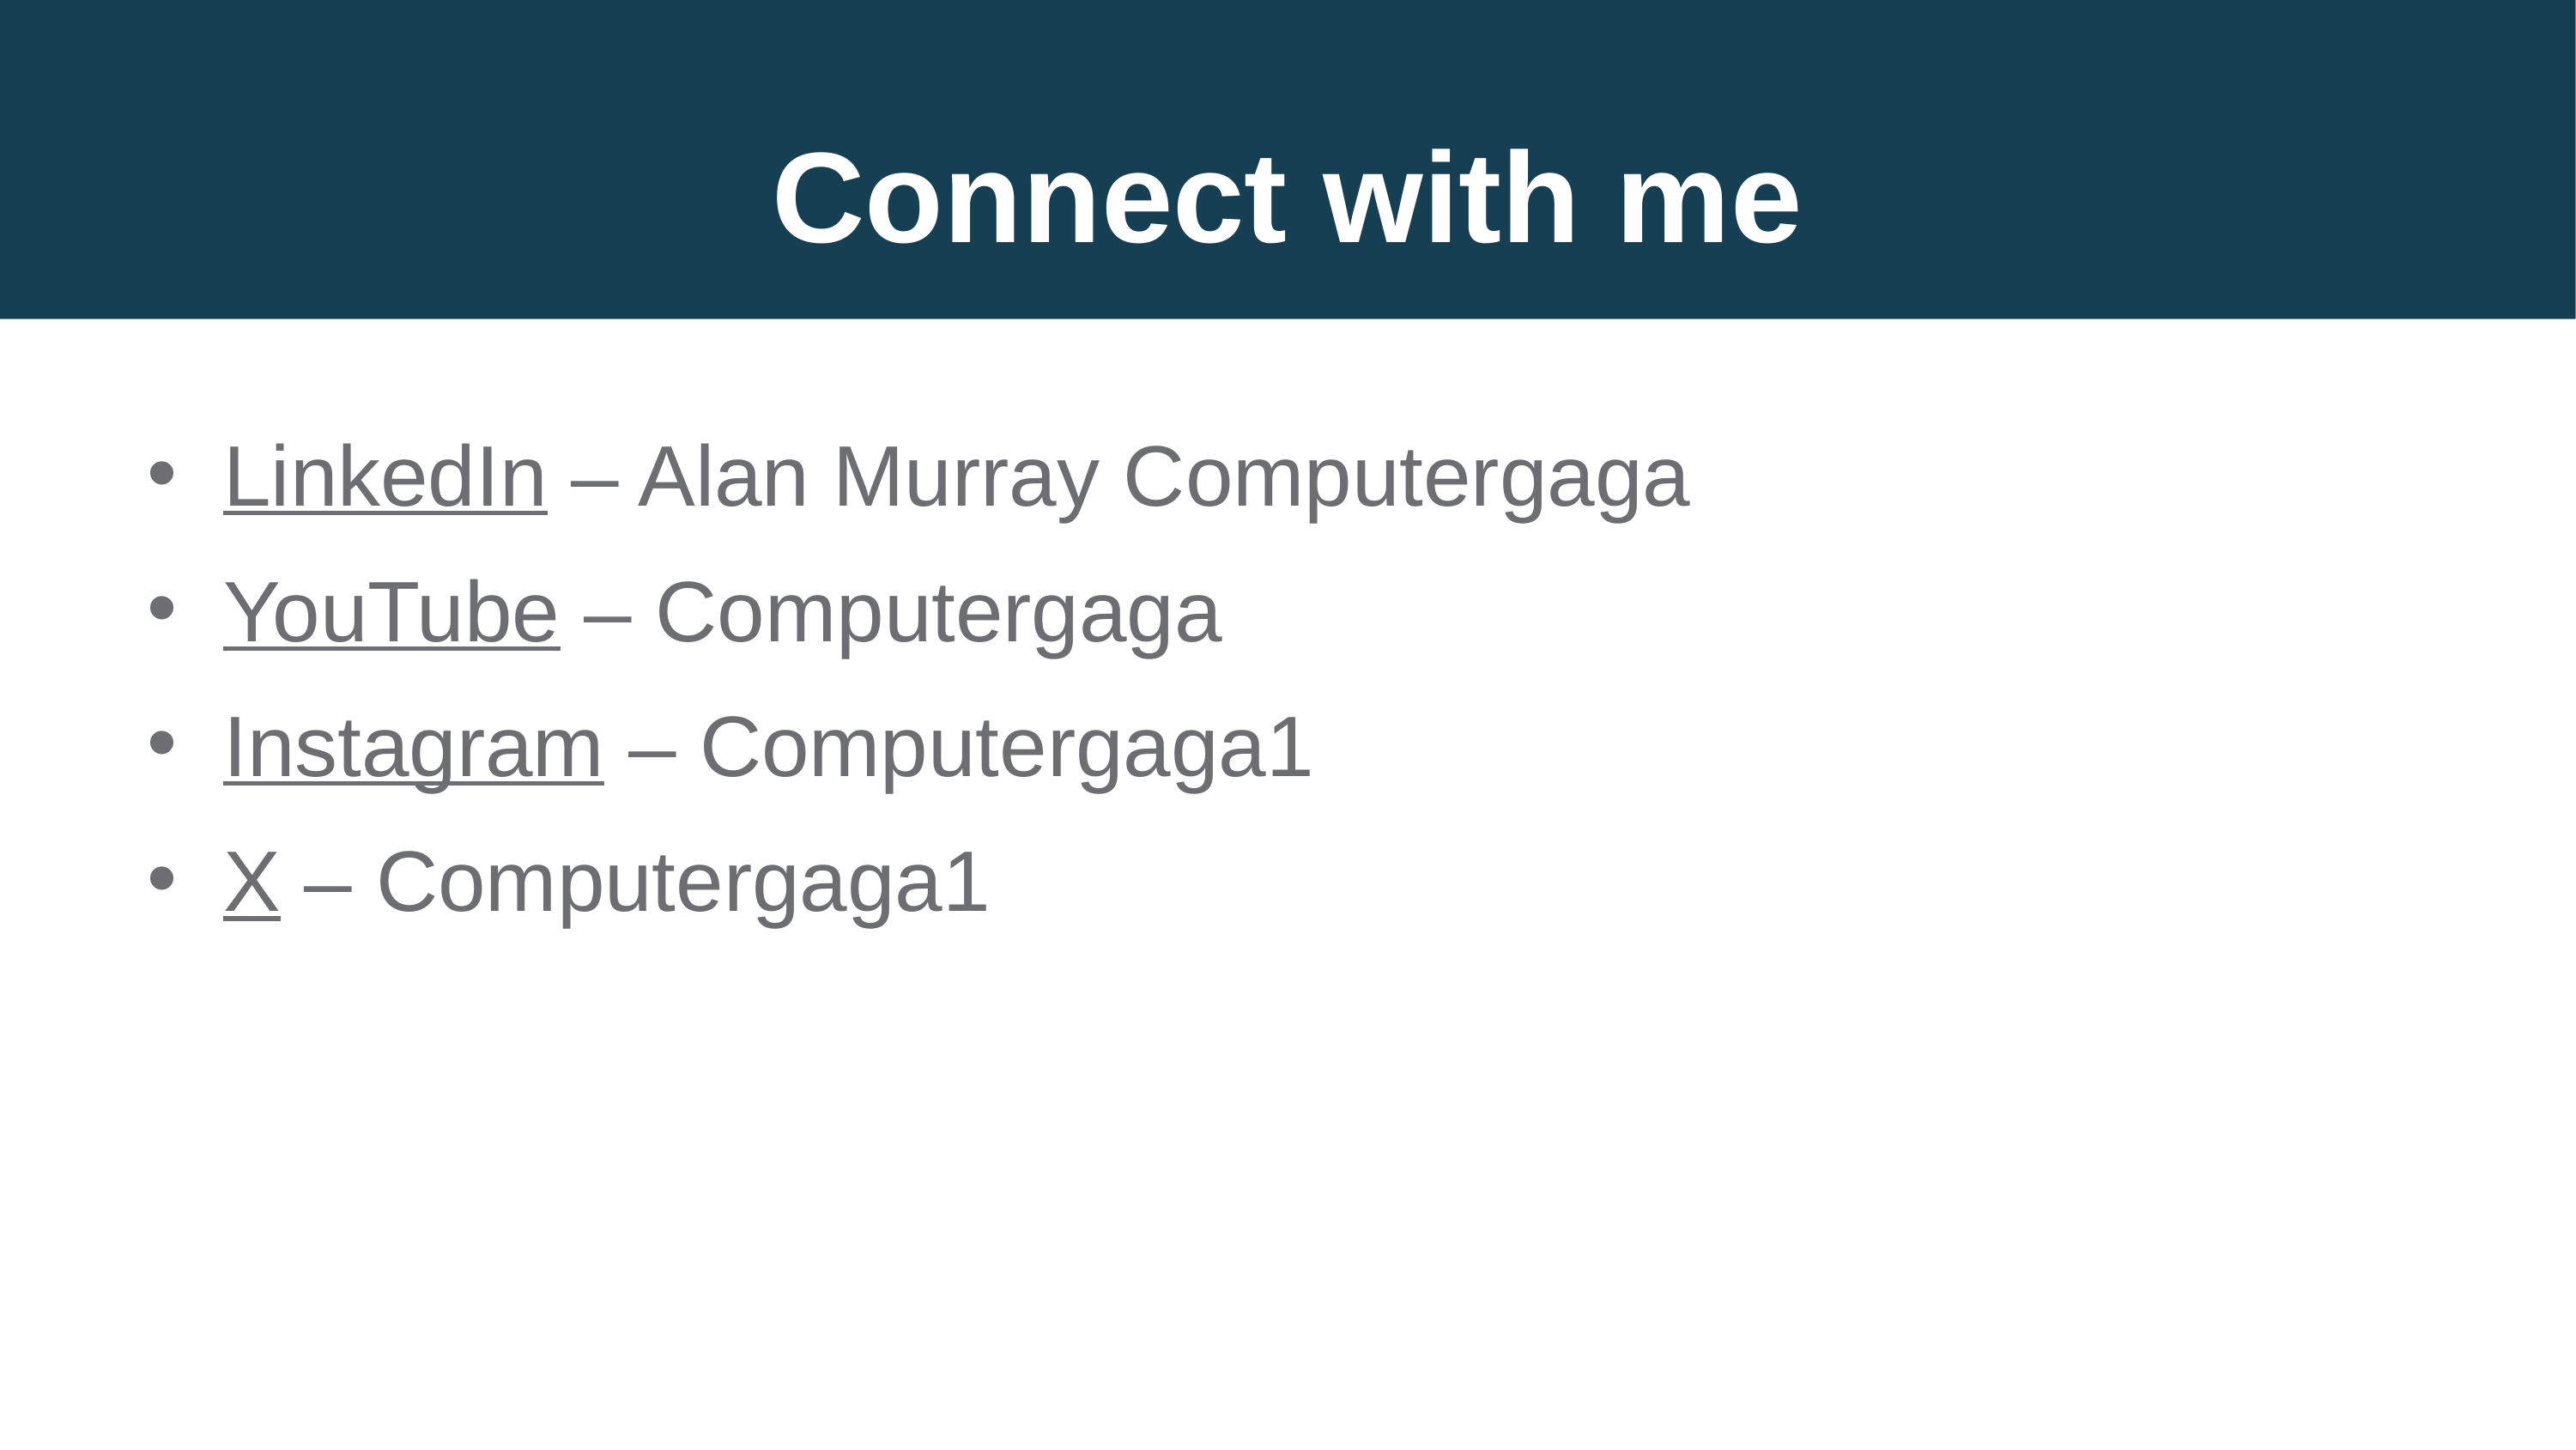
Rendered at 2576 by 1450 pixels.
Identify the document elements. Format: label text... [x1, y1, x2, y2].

list LinkedIn – Alan Murray Computergaga YouTube – Computergaga Instagram – Computergaga1 X – Computergaga1 [96, 410, 2480, 1333]
title Connect with me [96, 65, 2480, 269]
